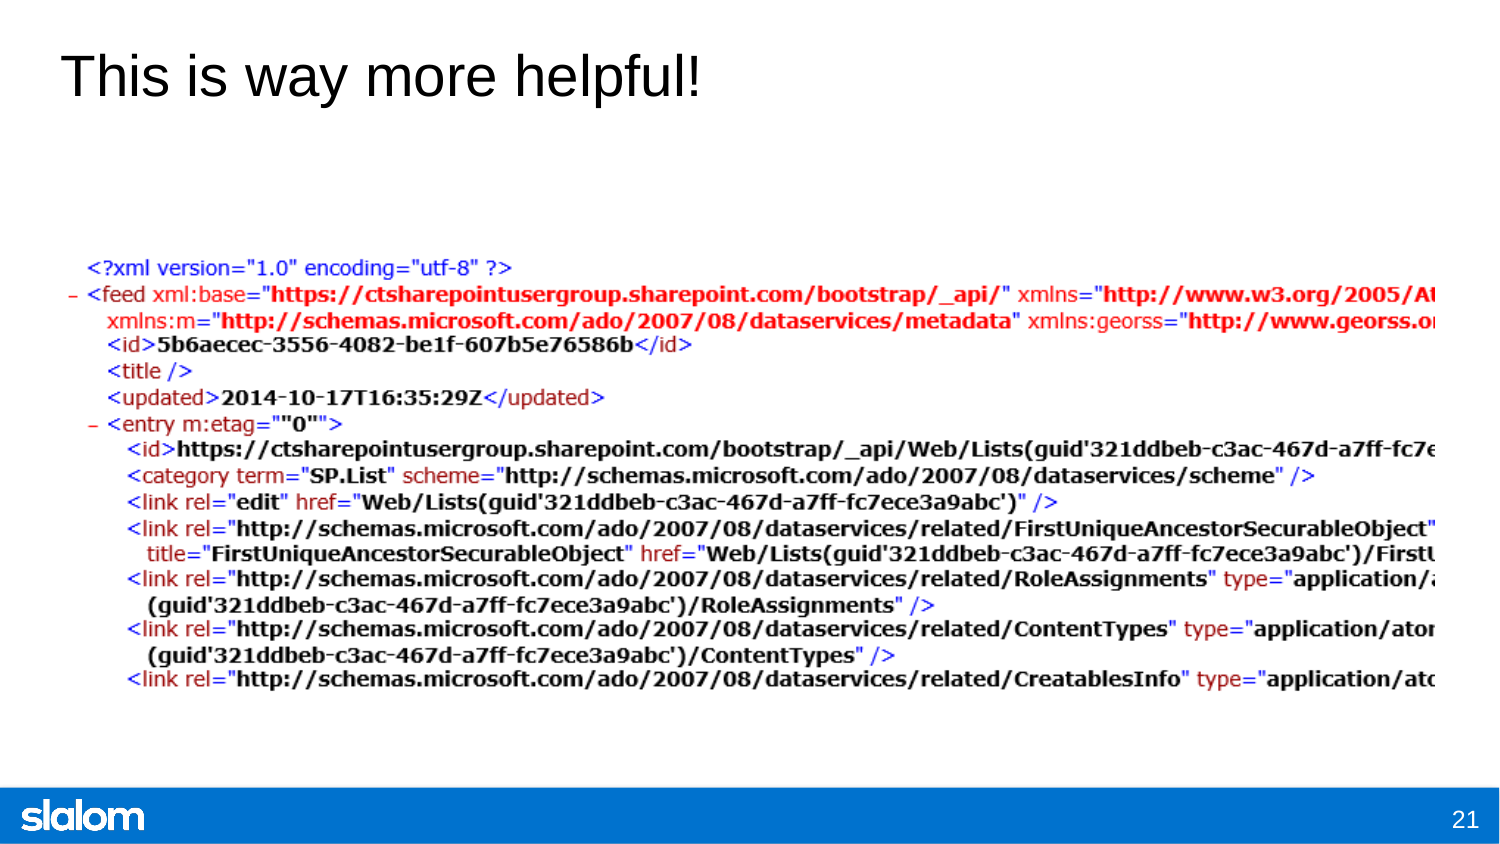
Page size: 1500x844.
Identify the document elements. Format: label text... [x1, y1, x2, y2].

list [63, 251, 1435, 694]
title This is way more helpful! [38, 34, 1463, 118]
slide_number 21 [1144, 806, 1495, 831]
picture [21, 799, 144, 831]
